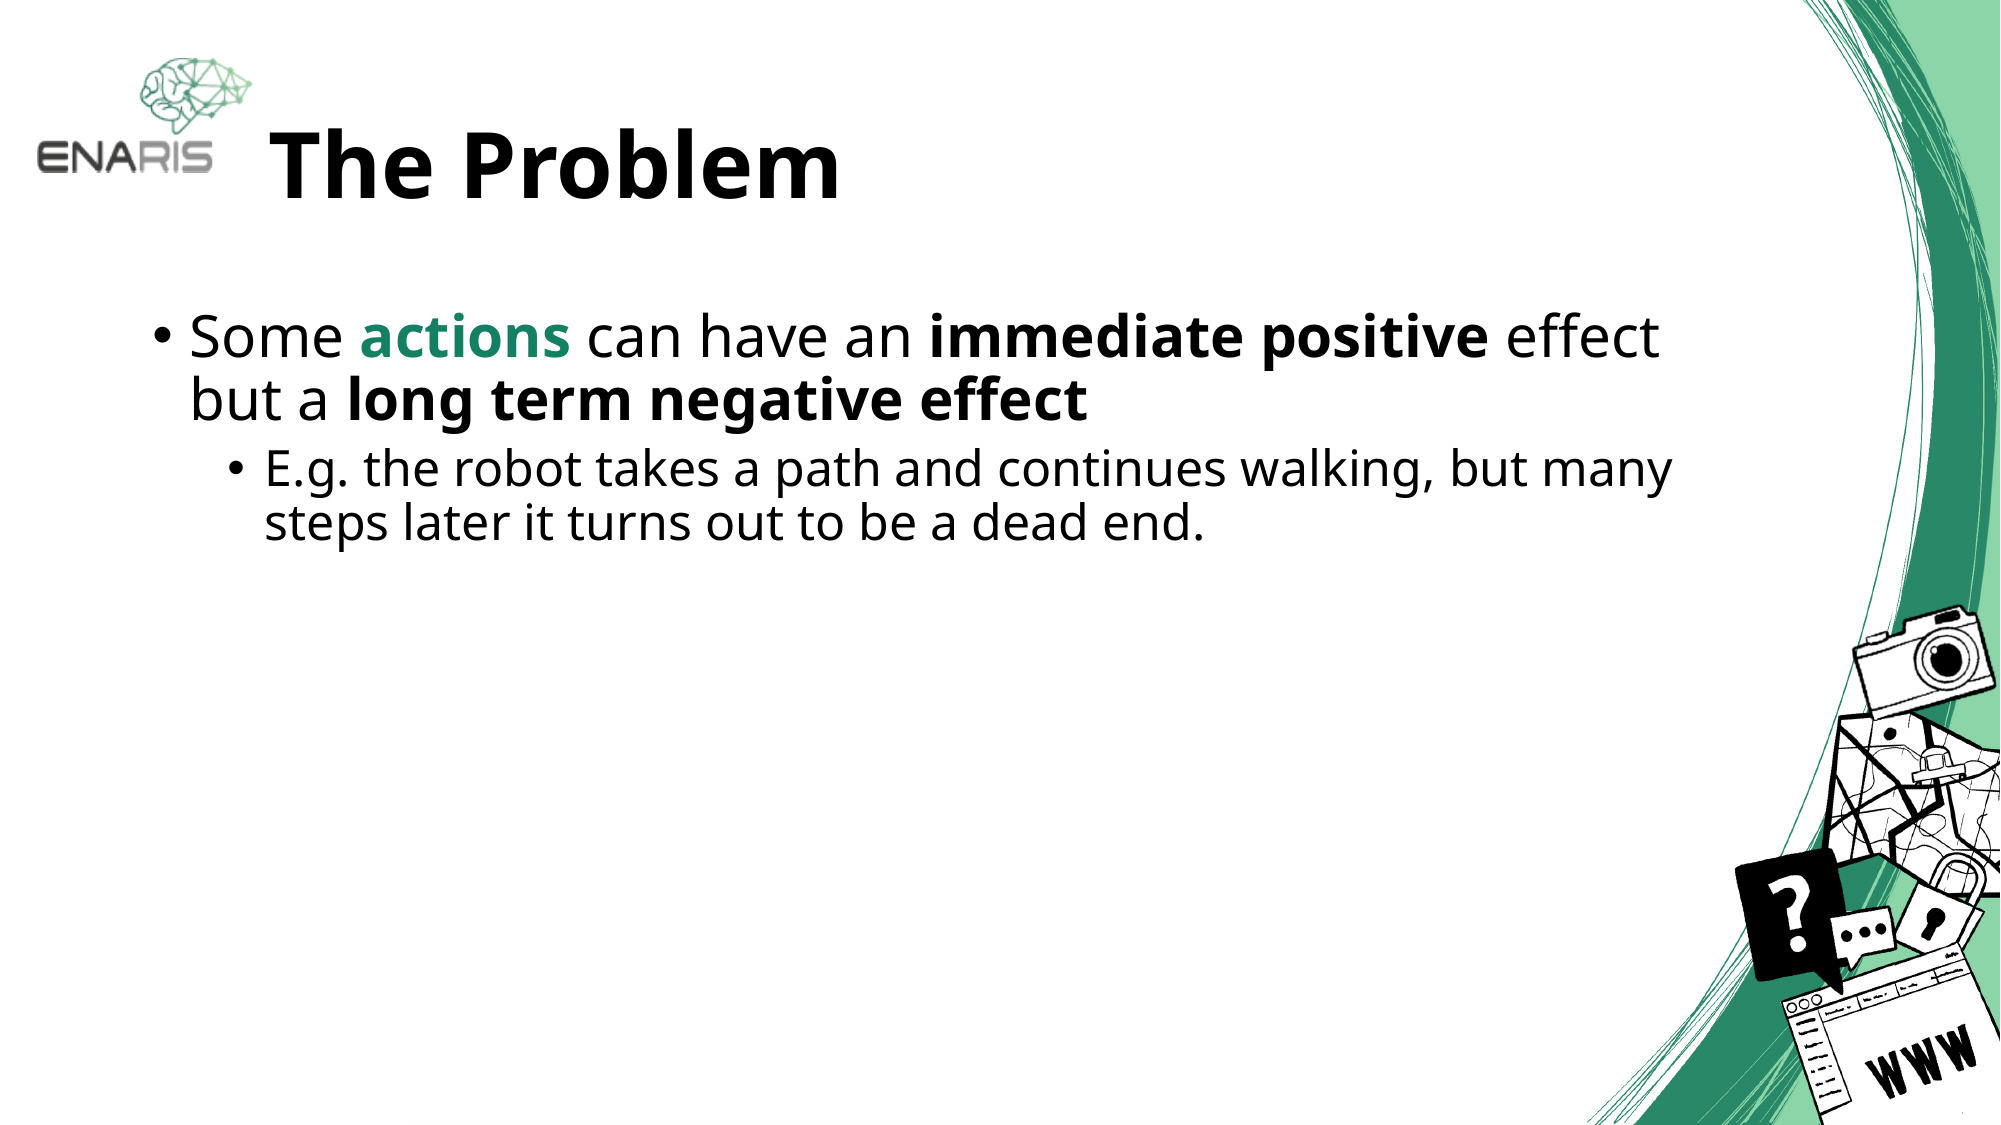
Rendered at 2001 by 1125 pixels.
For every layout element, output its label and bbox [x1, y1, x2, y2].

list [137, 299, 1728, 1014]
picture [37, 58, 254, 173]
title [253, 59, 1863, 278]
picture [408, 0, 2000, 1125]
